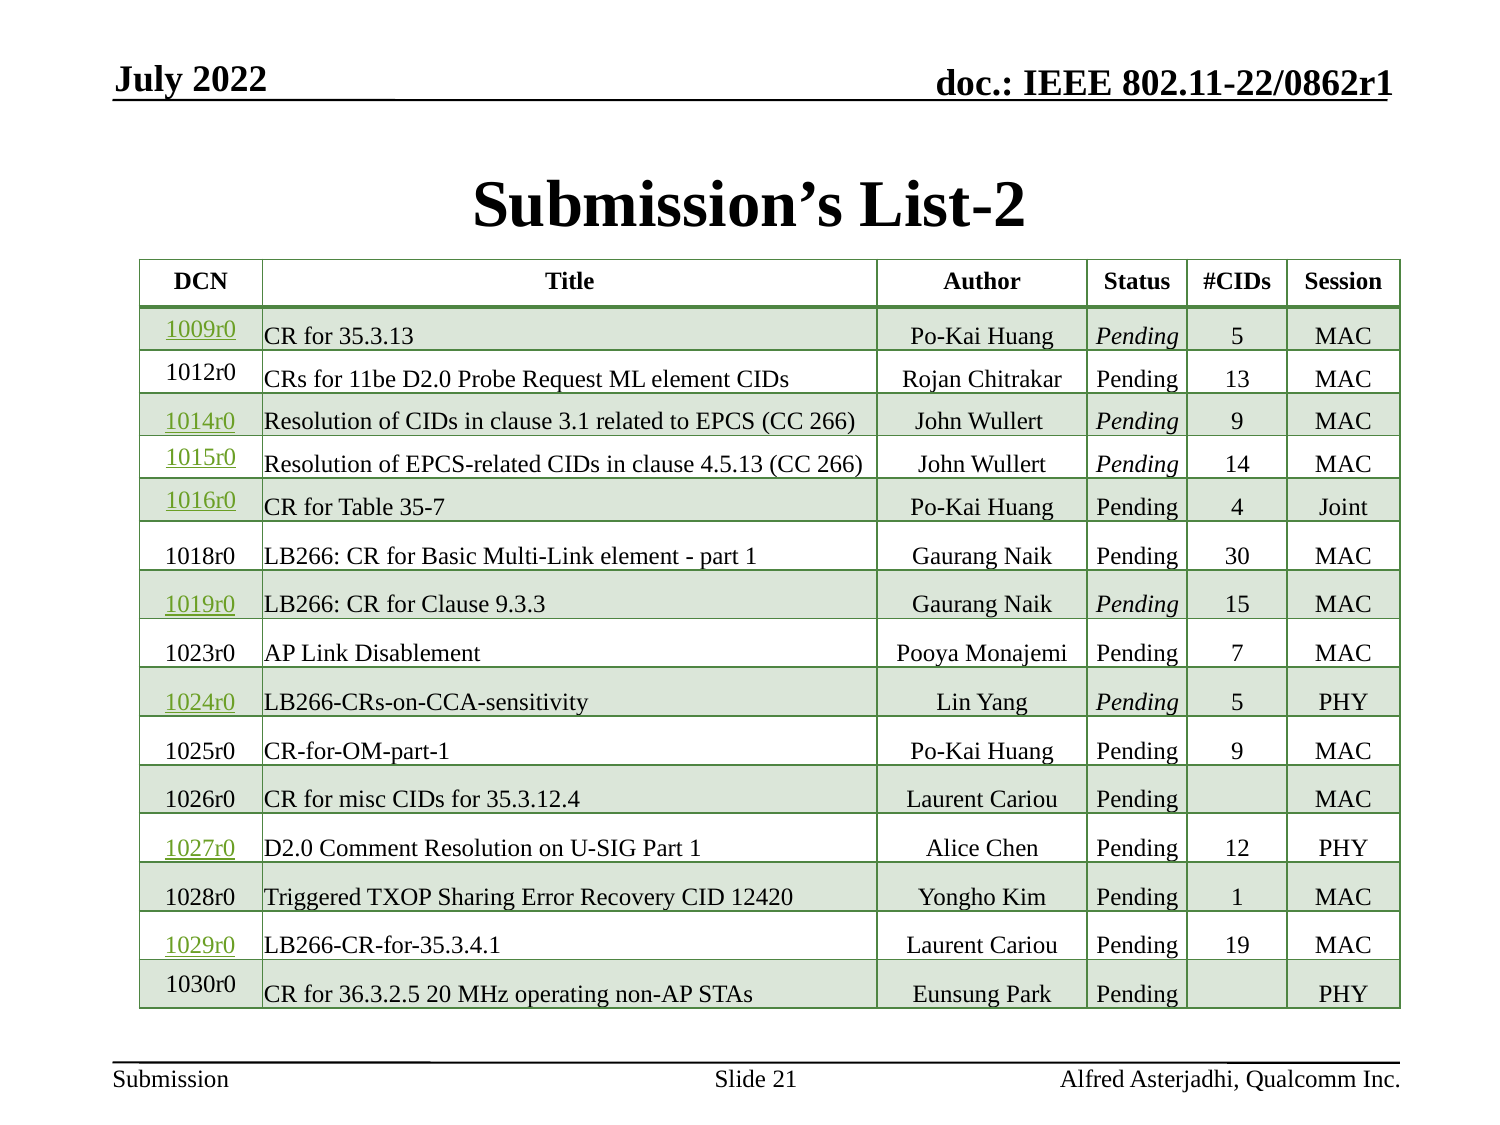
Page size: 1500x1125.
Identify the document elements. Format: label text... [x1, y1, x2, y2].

table_cell Pending [1088, 436, 1186, 477]
table_cell Po-Kai Huang [878, 717, 1086, 764]
table_cell 9 [1188, 717, 1286, 764]
table_cell Pending [1088, 571, 1186, 618]
table_cell PHY [1288, 668, 1399, 715]
table_cell MAC [1288, 394, 1399, 435]
table_cell Pending [1088, 960, 1186, 1007]
table_cell MAC [1288, 436, 1399, 477]
table_cell MAC [1288, 619, 1399, 666]
footer Alfred Asterjadhi, Qualcomm Inc. [878, 1061, 1402, 1093]
table_cell Rojan Chitrakar [878, 351, 1086, 392]
table_cell 1027r0 [140, 814, 262, 861]
table_cell LB266-CRs-on-CCA-sensitivity [263, 668, 876, 715]
table_cell 13 [1188, 351, 1286, 392]
table_cell Pending [1088, 814, 1186, 861]
table_cell Resolution of CIDs in clause 3.1 related to EPCS (CC 266) [263, 394, 876, 435]
table_cell John Wullert [878, 436, 1086, 477]
table_cell 1014r0 [140, 394, 262, 435]
table_cell LB266: CR for Basic Multi-Link element - part 1 [263, 522, 876, 569]
table_cell 1018r0 [140, 522, 262, 569]
table_cell CR for 36.3.2.5 20 MHz operating non-AP STAs [263, 960, 876, 1007]
table_header Session [1288, 260, 1399, 305]
table_cell CR for 35.3.13 [263, 309, 876, 349]
table_cell Pending [1088, 912, 1186, 959]
table_cell MAC [1288, 766, 1399, 812]
table_cell Pending [1088, 351, 1186, 392]
table_cell Triggered TXOP Sharing Error Recovery CID 12420 [263, 863, 876, 910]
table_cell Laurent Cariou [878, 766, 1086, 812]
table_header DCN [140, 260, 262, 305]
table_cell Joint [1288, 479, 1399, 520]
table_cell Eunsung Park [878, 960, 1086, 1007]
table_cell Pending [1088, 619, 1186, 666]
table_cell 1023r0 [140, 619, 262, 666]
table_cell Pending [1088, 394, 1186, 435]
table_header Status [1088, 260, 1186, 305]
table_cell 14 [1188, 436, 1286, 477]
table_cell CR for Table 35-7 [263, 479, 876, 520]
table_cell 1019r0 [140, 571, 262, 618]
table_cell Gaurang Naik [878, 571, 1086, 618]
table_cell 15 [1188, 571, 1286, 618]
table_cell 5 [1188, 668, 1286, 715]
table_cell MAC [1288, 912, 1399, 959]
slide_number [114, 54, 423, 100]
table_cell PHY [1288, 960, 1399, 1007]
table_cell 5 [1188, 309, 1286, 349]
table_cell 1029r0 [140, 912, 262, 959]
table_cell MAC [1288, 717, 1399, 764]
table_cell 1012r0 [140, 351, 262, 392]
table_cell 19 [1188, 912, 1286, 959]
table_cell CR for misc CIDs for 35.3.12.4 [263, 766, 876, 812]
table_cell 1026r0 [140, 766, 262, 812]
table_cell PHY [1288, 814, 1399, 861]
table_cell Gaurang Naik [878, 522, 1086, 569]
table_cell Po-Kai Huang [878, 479, 1086, 520]
table_cell 1015r0 [140, 436, 262, 477]
table_cell MAC [1288, 571, 1399, 618]
table_cell AP Link Disablement [263, 619, 876, 666]
table_cell Pending [1088, 766, 1186, 812]
table_cell 1025r0 [140, 717, 262, 764]
table_cell 1 [1188, 863, 1286, 910]
table_cell LB266-CR-for-35.3.4.1 [263, 912, 876, 959]
table_cell MAC [1288, 351, 1399, 392]
table_header Author [878, 260, 1086, 305]
table_cell 1024r0 [140, 668, 262, 715]
table_cell Alice Chen [878, 814, 1086, 861]
table_cell 1028r0 [140, 863, 262, 910]
table_cell LB266: CR for Clause 9.3.3 [263, 571, 876, 618]
table_cell MAC [1288, 863, 1399, 910]
table_cell 1030r0 [140, 960, 262, 1007]
table_cell 12 [1188, 814, 1286, 861]
table_cell MAC [1288, 522, 1399, 569]
table_cell [1188, 766, 1286, 812]
table_cell Pending [1088, 309, 1186, 349]
table_cell Pending [1088, 479, 1186, 520]
slide_number Slide 21 [712, 1061, 800, 1123]
table_cell 30 [1188, 522, 1286, 569]
table_cell 1016r0 [140, 479, 262, 520]
table_header #CIDs [1188, 260, 1286, 305]
table_cell Pending [1088, 863, 1186, 910]
table_cell Resolution of EPCS-related CIDs in clause 4.5.13 (CC 266) [263, 436, 876, 477]
table_cell 1009r0 [140, 309, 262, 349]
table_cell D2.0 Comment Resolution on U-SIG Part 1 [263, 814, 876, 861]
table_cell Pending [1088, 522, 1186, 569]
table_cell Pooya Monajemi [878, 619, 1086, 666]
table_cell John Wullert [878, 394, 1086, 435]
title Submission’s List-2 [112, 112, 1388, 288]
table_cell MAC [1288, 309, 1399, 349]
table_cell CRs for 11be D2.0 Probe Request ML element CIDs [263, 351, 876, 392]
table_cell 9 [1188, 394, 1286, 435]
table_cell 4 [1188, 479, 1286, 520]
table_cell Laurent Cariou [878, 912, 1086, 959]
table_cell [1188, 960, 1286, 1007]
table_cell Pending [1088, 717, 1186, 764]
table_cell Lin Yang [878, 668, 1086, 715]
table_cell Yongho Kim [878, 863, 1086, 910]
table_header Title [263, 260, 876, 305]
table_cell Pending [1088, 668, 1186, 715]
table_cell Po-Kai Huang [878, 309, 1086, 349]
table_cell CR-for-OM-part-1 [263, 717, 876, 764]
table_cell 7 [1188, 619, 1286, 666]
